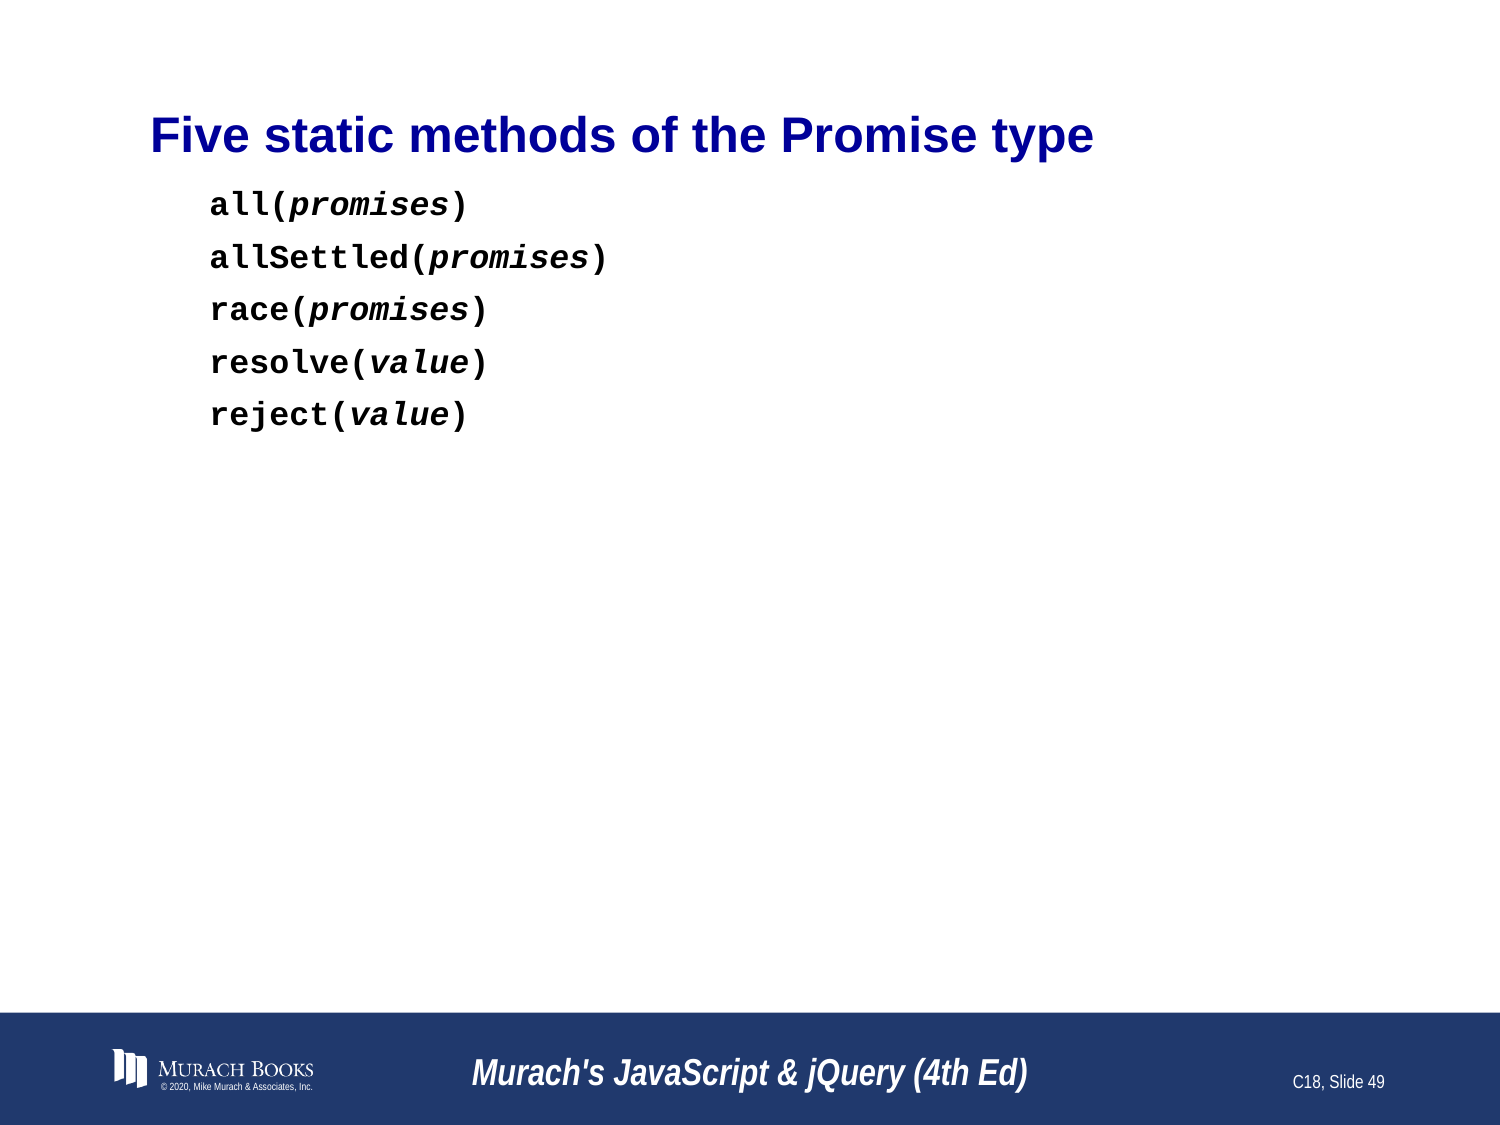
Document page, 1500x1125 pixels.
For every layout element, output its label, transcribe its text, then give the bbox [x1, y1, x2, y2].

list all(promises) allSettled(promises) race(promises) resolve(value) reject(value) [137, 174, 1350, 975]
slide_number C18, Slide 49 [1087, 1025, 1400, 1100]
slide_number Murach's JavaScript & jQuery (4th Ed) [463, 1025, 1050, 1100]
title Five static methods of the Promise type [150, 102, 1350, 164]
footer © 2020, Mike Murach & Associates, Inc. [12, 1025, 463, 1100]
